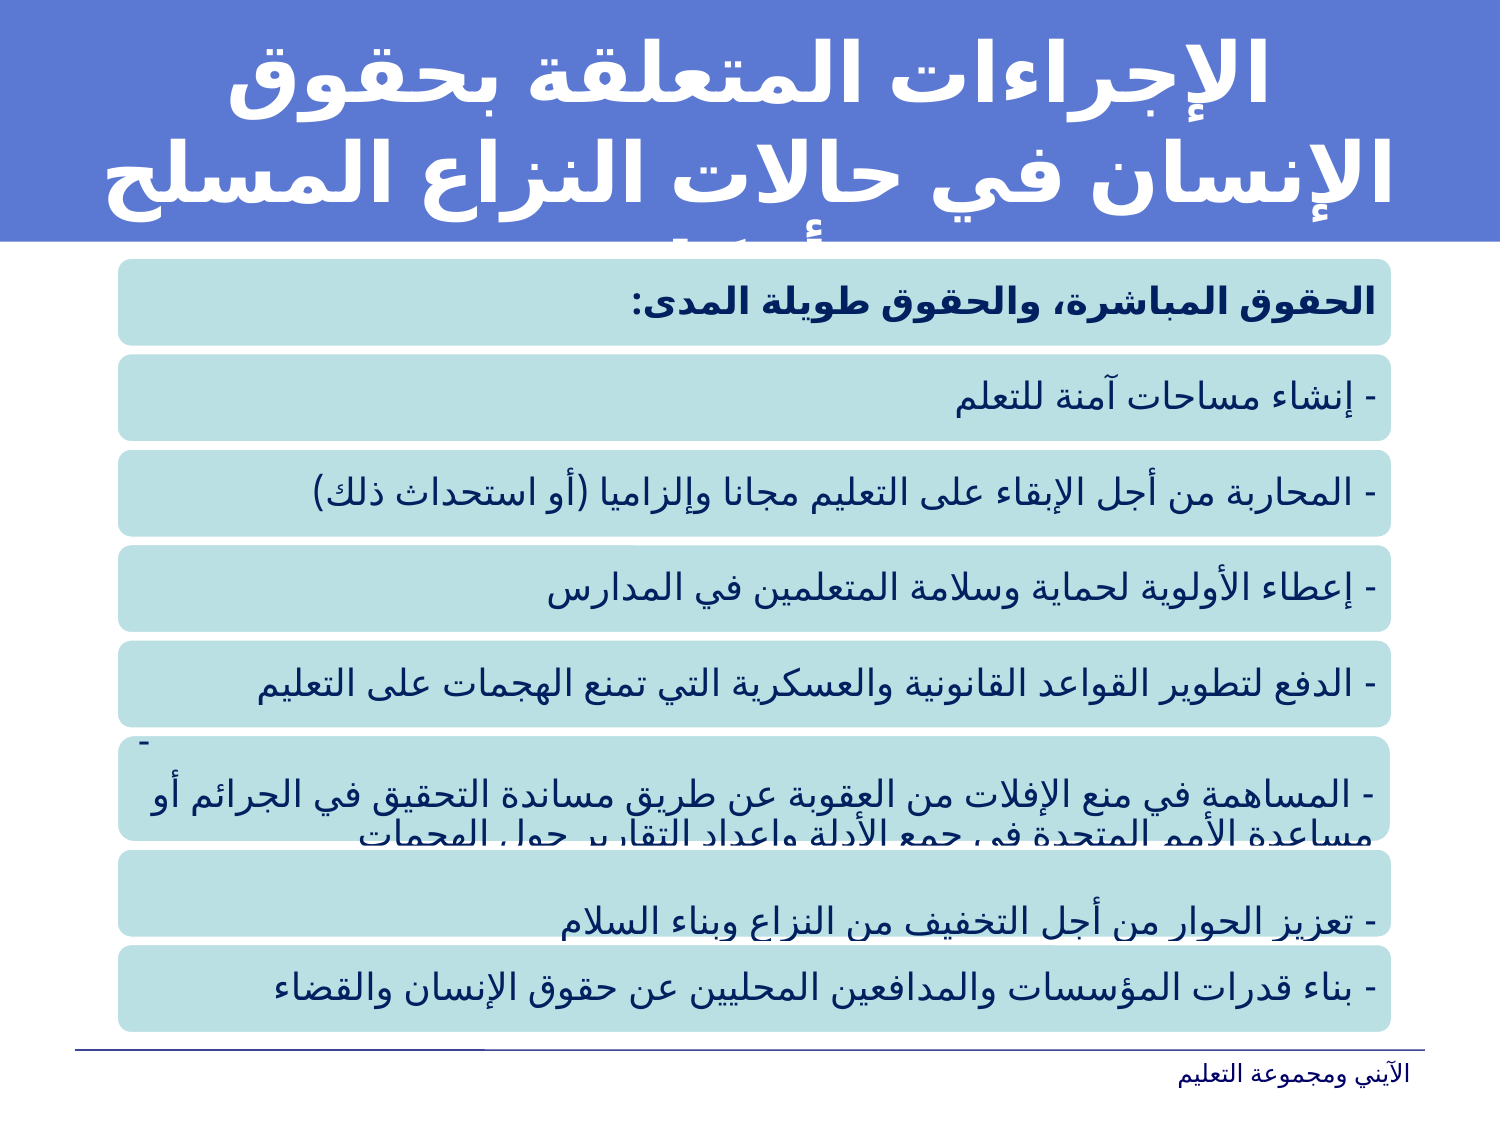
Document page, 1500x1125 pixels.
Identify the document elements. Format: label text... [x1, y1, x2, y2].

title الإجراءات المتعلقة بحقوق الإنسان في حالات النزاع المسلح - أفكار [74, 24, 1426, 213]
footer الآيني ومجموعة التعليم [75, 1049, 1427, 1103]
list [79, 256, 1430, 1035]
